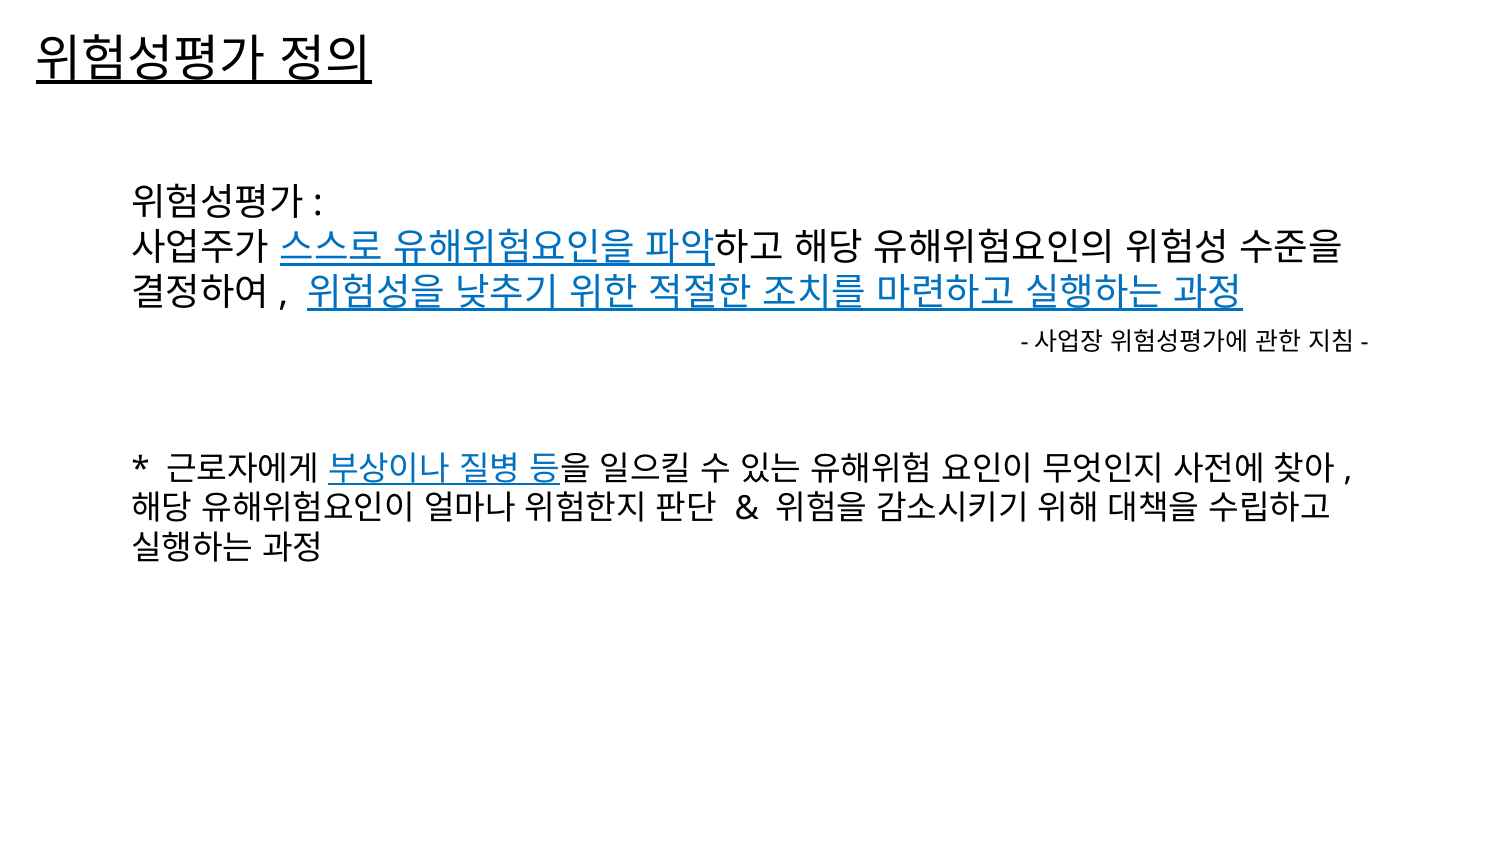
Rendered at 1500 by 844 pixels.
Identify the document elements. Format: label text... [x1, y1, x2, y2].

text_box 위험성평가: 사업주가 스스로 유해위험요인을 파악하고 해당 유해위험요인의 위험성 수준을 결정하여, 위험성을 낮추기 위한 적절한 조치를 마련하고 실행하는 과정 -사업장 위험성평가에 관한 지침- [116, 175, 1384, 359]
title 위험성평가 정의 [20, 16, 484, 96]
text_box * 근로자에게 부상이나 질병 등을 일으킬 수 있는 유해위험 요인이 무엇인지 사전에 찾아, 해당 유해위험요인이 얼마나 위험한지 판단 & 위험을 감소시키기 위해 대책을 수립하고 실행하는 과정 [116, 414, 1384, 599]
